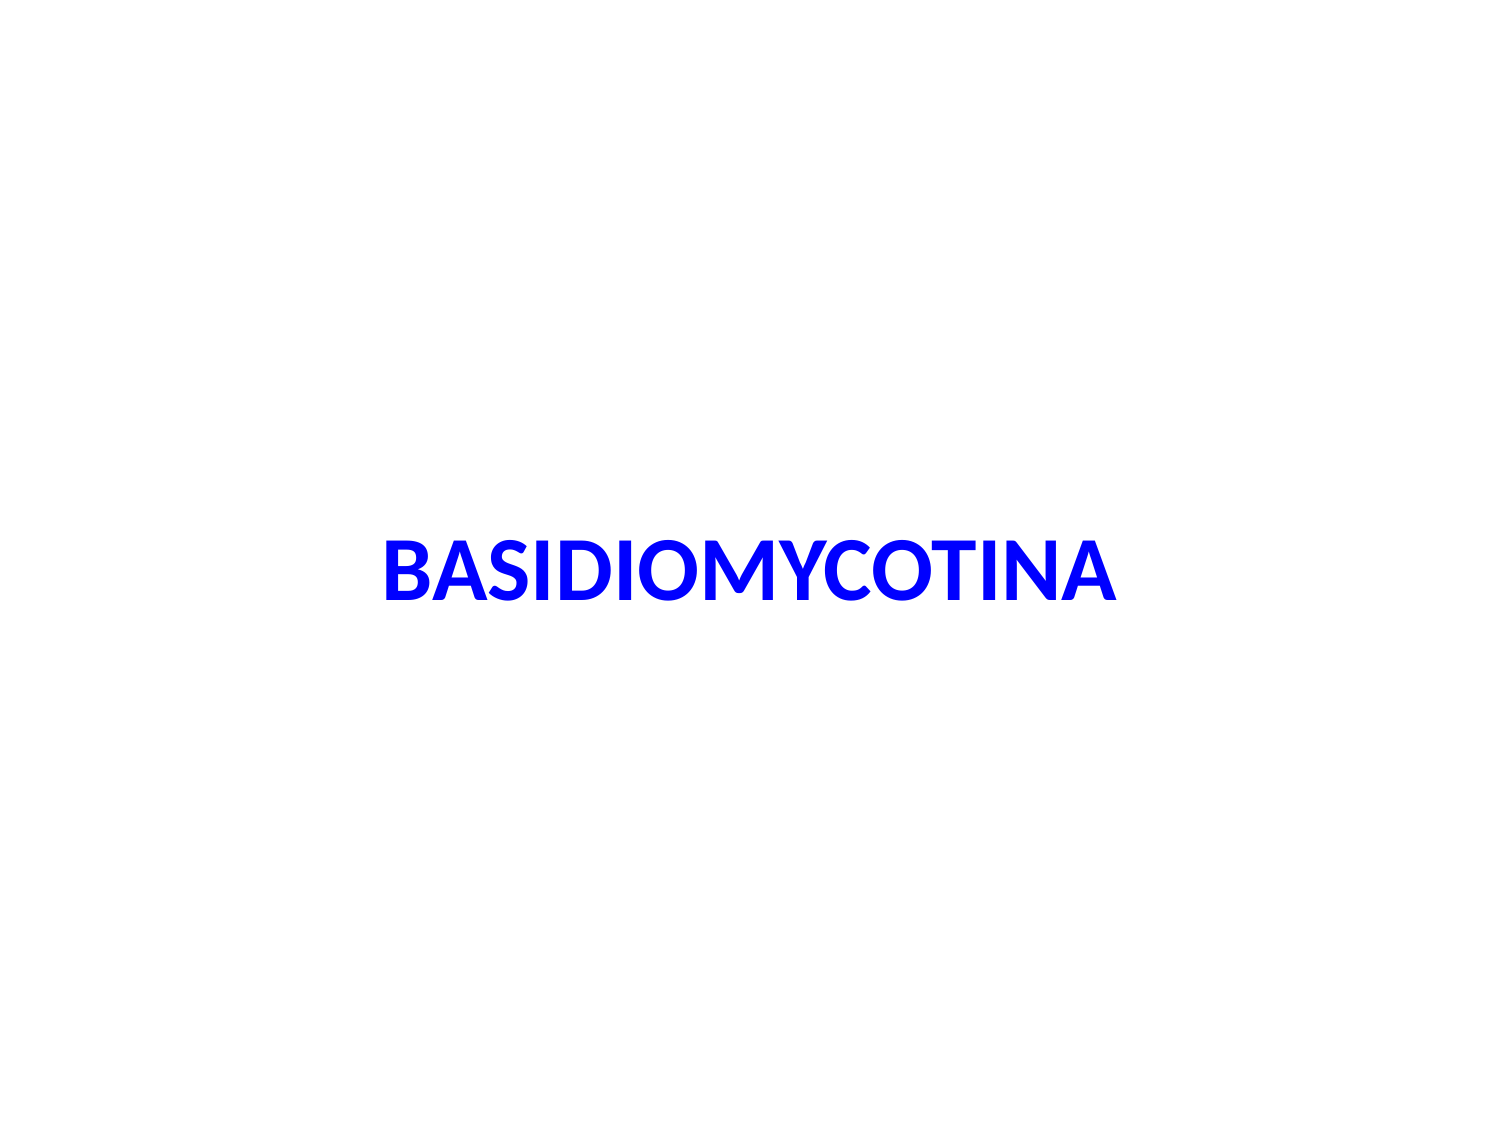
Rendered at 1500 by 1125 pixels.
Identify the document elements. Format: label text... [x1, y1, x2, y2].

title BASIDIOMYCOTINA [112, 443, 1388, 685]
